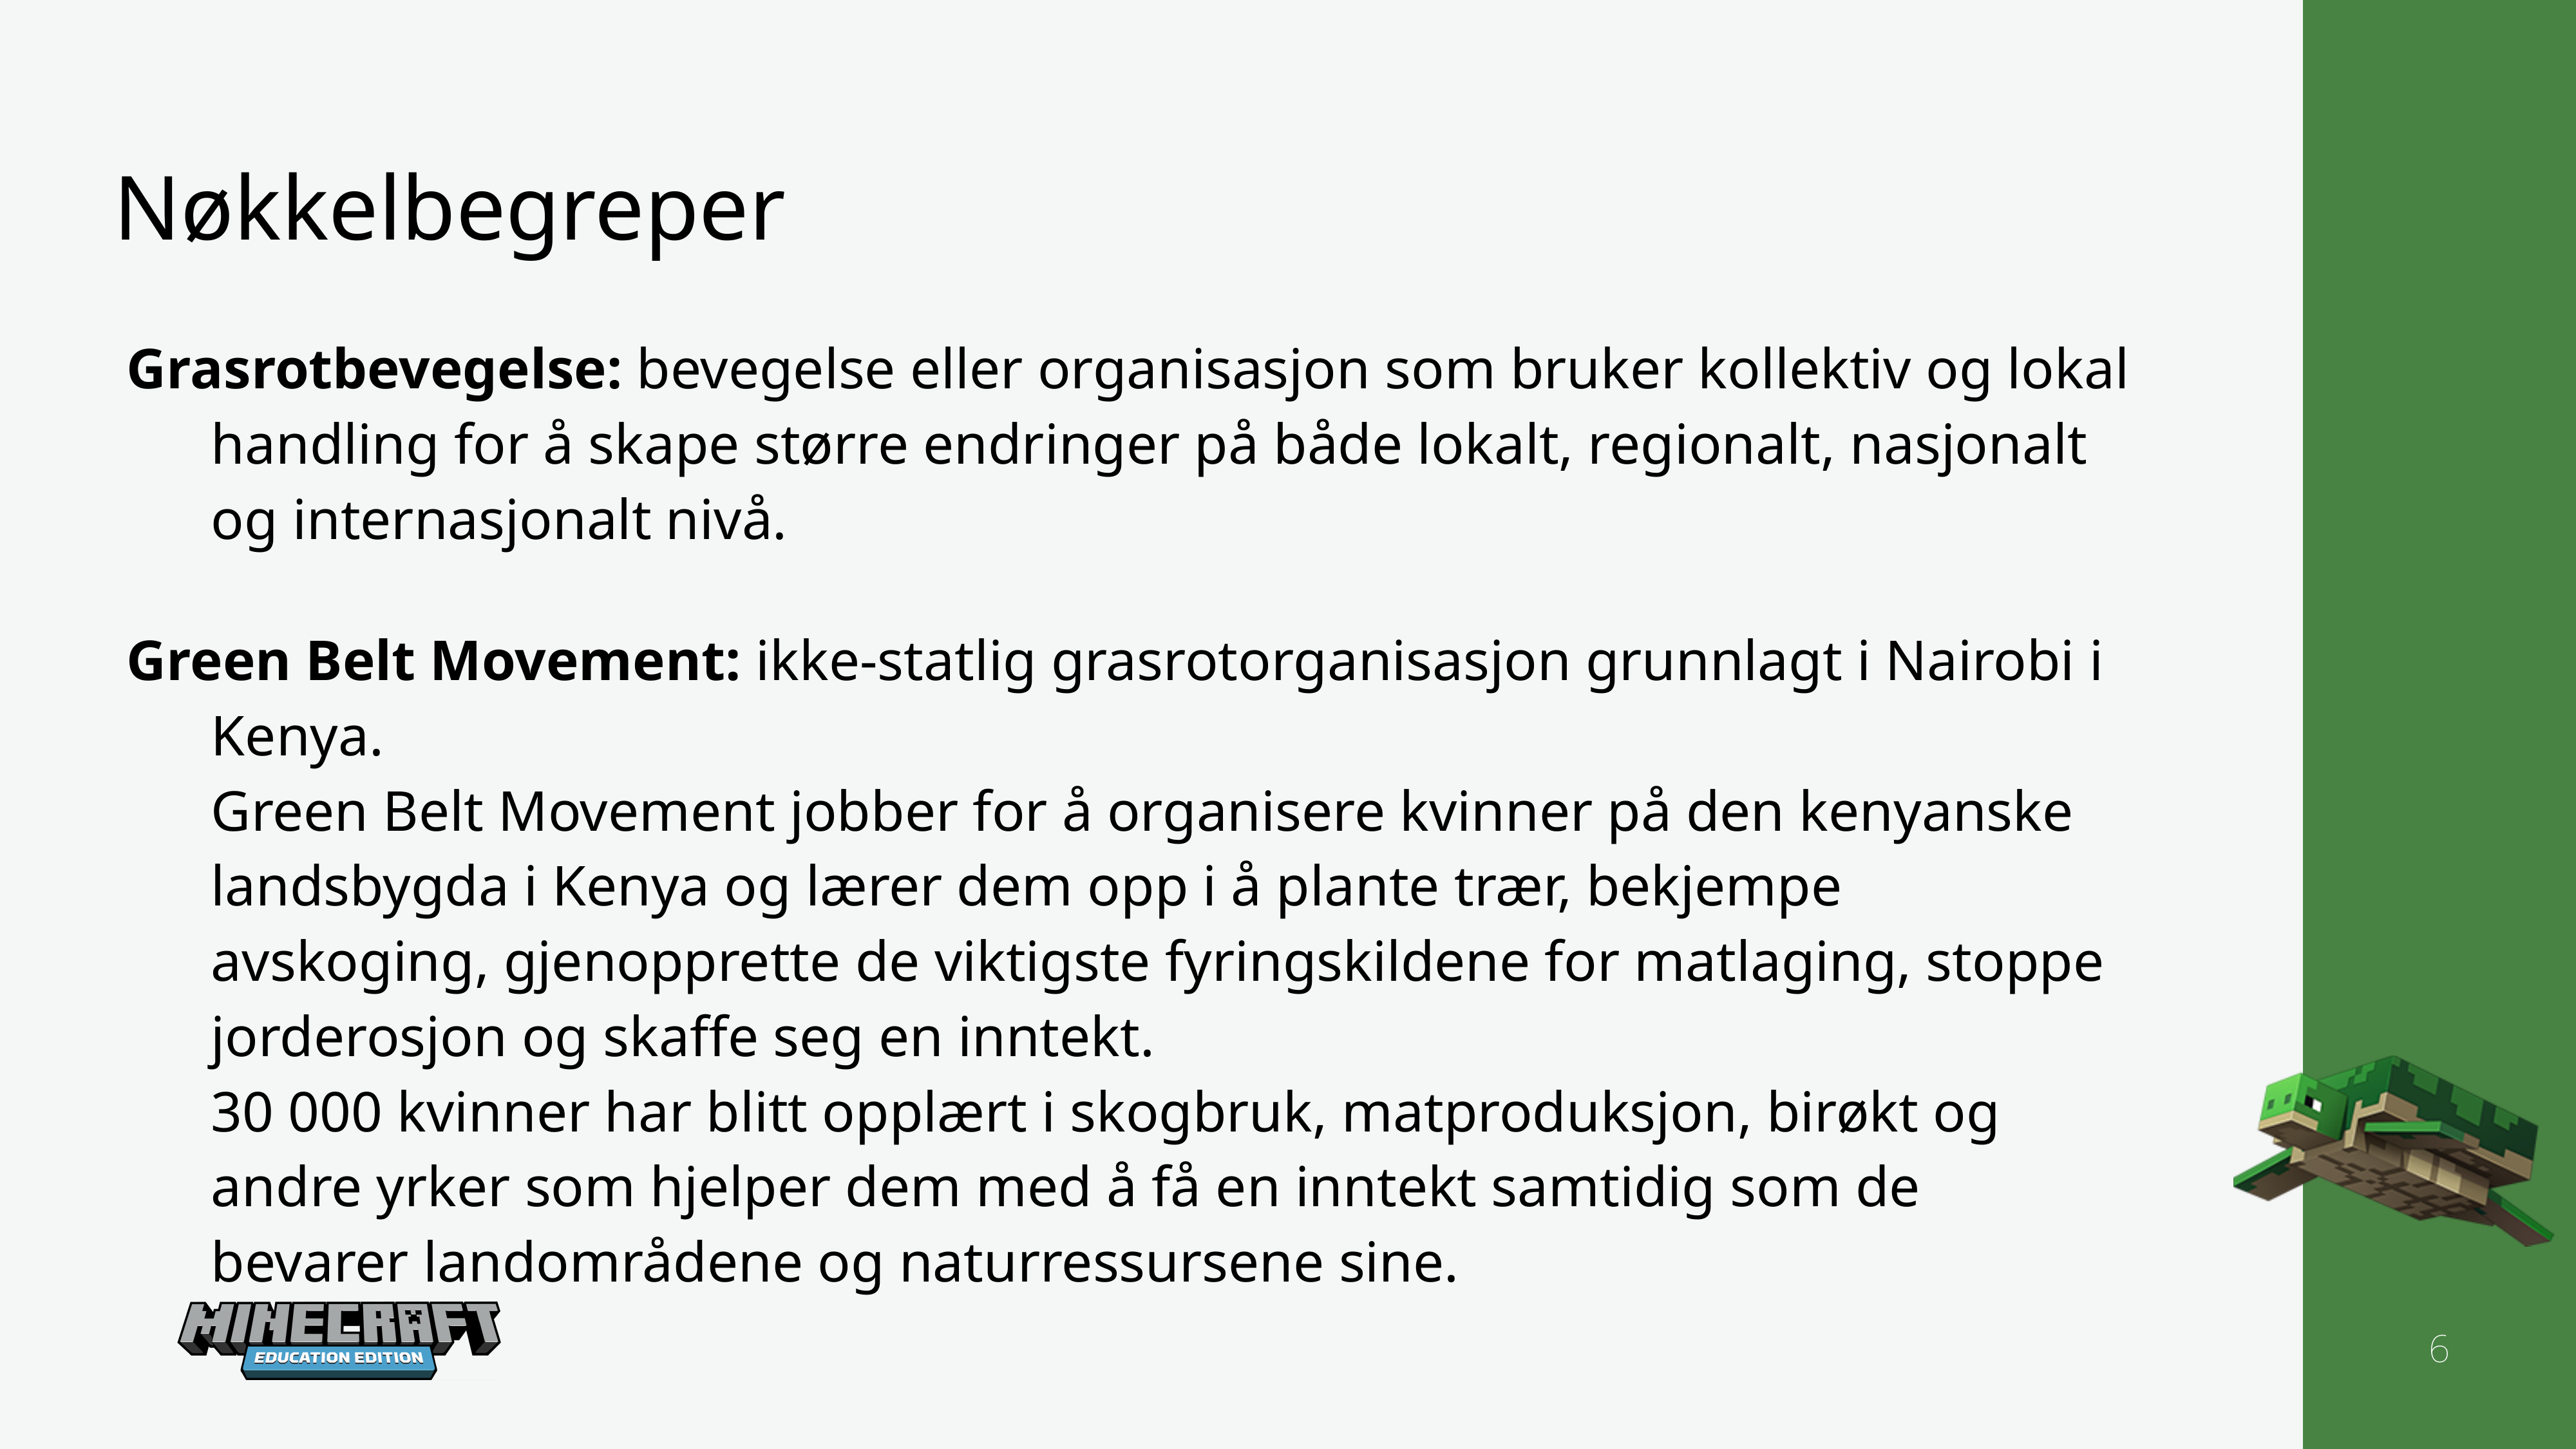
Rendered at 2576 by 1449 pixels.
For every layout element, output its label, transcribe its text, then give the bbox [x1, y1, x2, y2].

slide_number 6 [2401, 1298, 2478, 1403]
picture [177, 1302, 501, 1380]
picture [2233, 1056, 2554, 1247]
list Grasrotbevegelse: bevegelse eller organisasjon som bruker kollektiv og lokal handling for å skape større endringer på både lokalt, regionalt, nasjonalt og internasjonalt nivå. Green Belt Movement: ikke-statlig grasrotorganisasjon grunnlagt i Nairobi i Kenya. Green Belt Movement jobber for å organisere kvinner på den kenyanske landsbygda i Kenya og lærer dem opp i å plante trær, bekjempe avskoging, gjenopprette de viktigste fyringskildene for matlaging, stoppe jorderosjon og skaffe seg en inntekt. 30 000 kvinner har blitt opplært i skogbruk, matproduksjon, birøkt og andre yrker som hjelper dem med å få en inntekt samtidig som de bevarer landområdene og naturressursene sine. [113, 323, 2134, 1289]
title Nøkkelbegreper [86, 124, 2490, 288]
